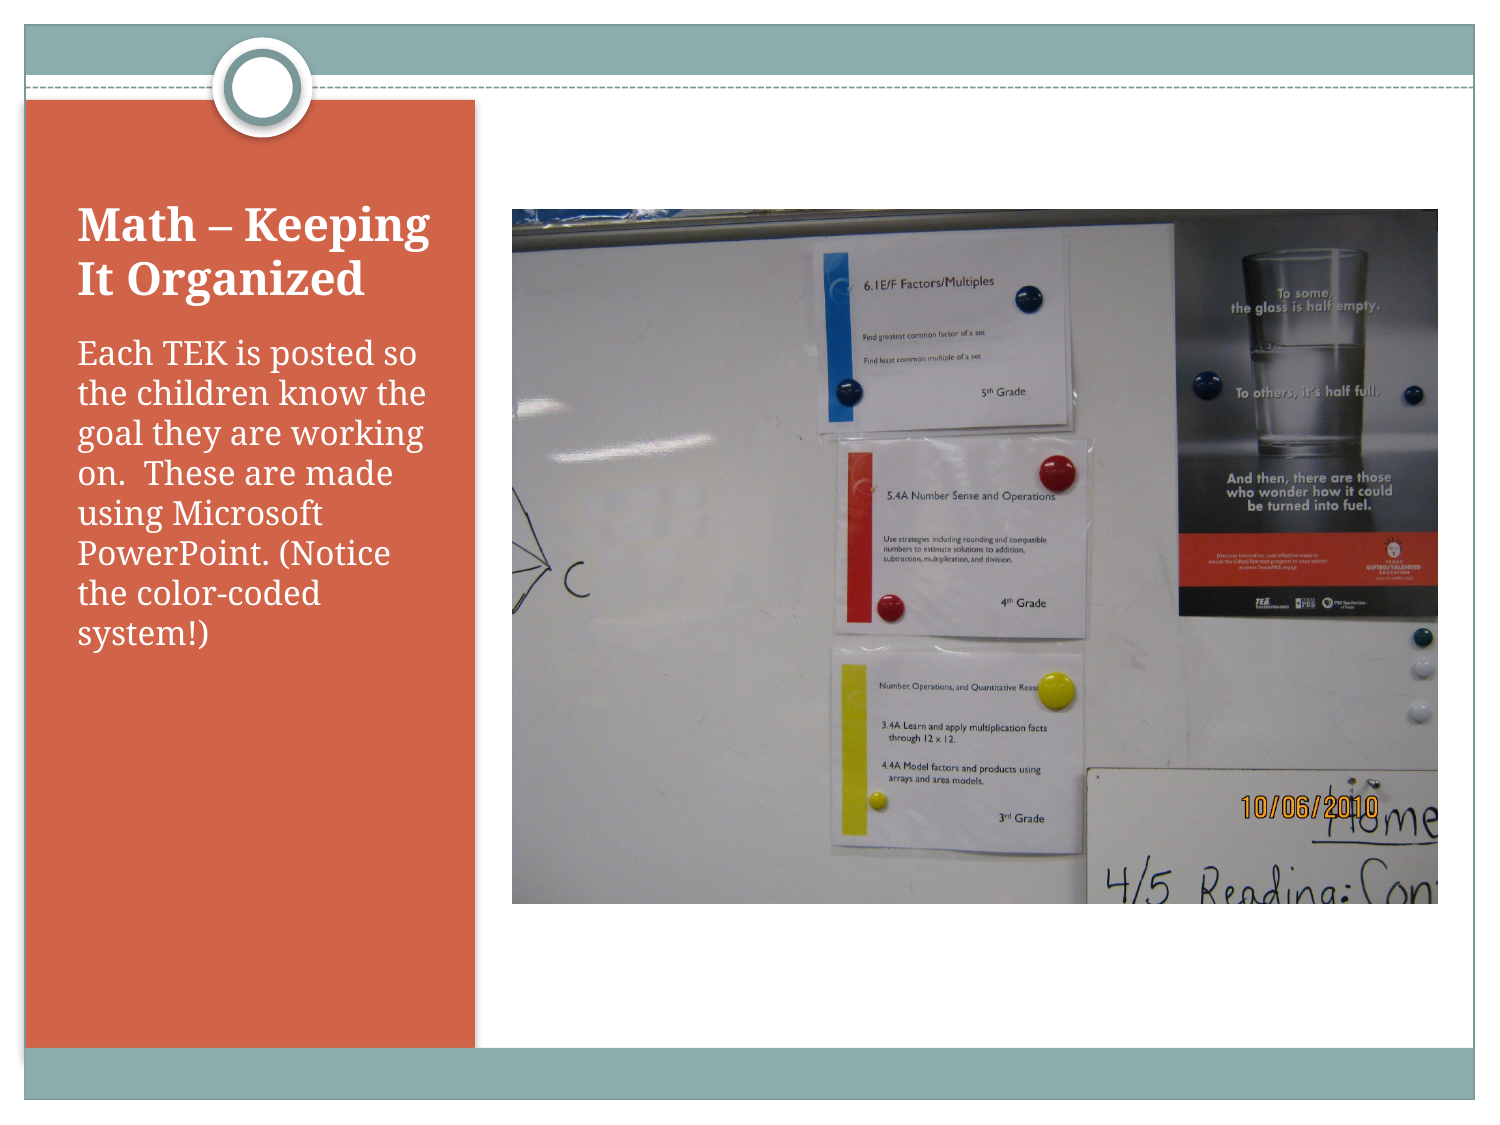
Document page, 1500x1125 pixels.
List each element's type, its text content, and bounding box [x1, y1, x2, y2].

list Each TEK is posted so the children know the goal they are working on. These are made using Microsoft PowerPoint. (Notice the color-coded system!) [62, 324, 450, 1005]
title Math – Keeping It Organized [62, 149, 450, 313]
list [512, 209, 1438, 904]
